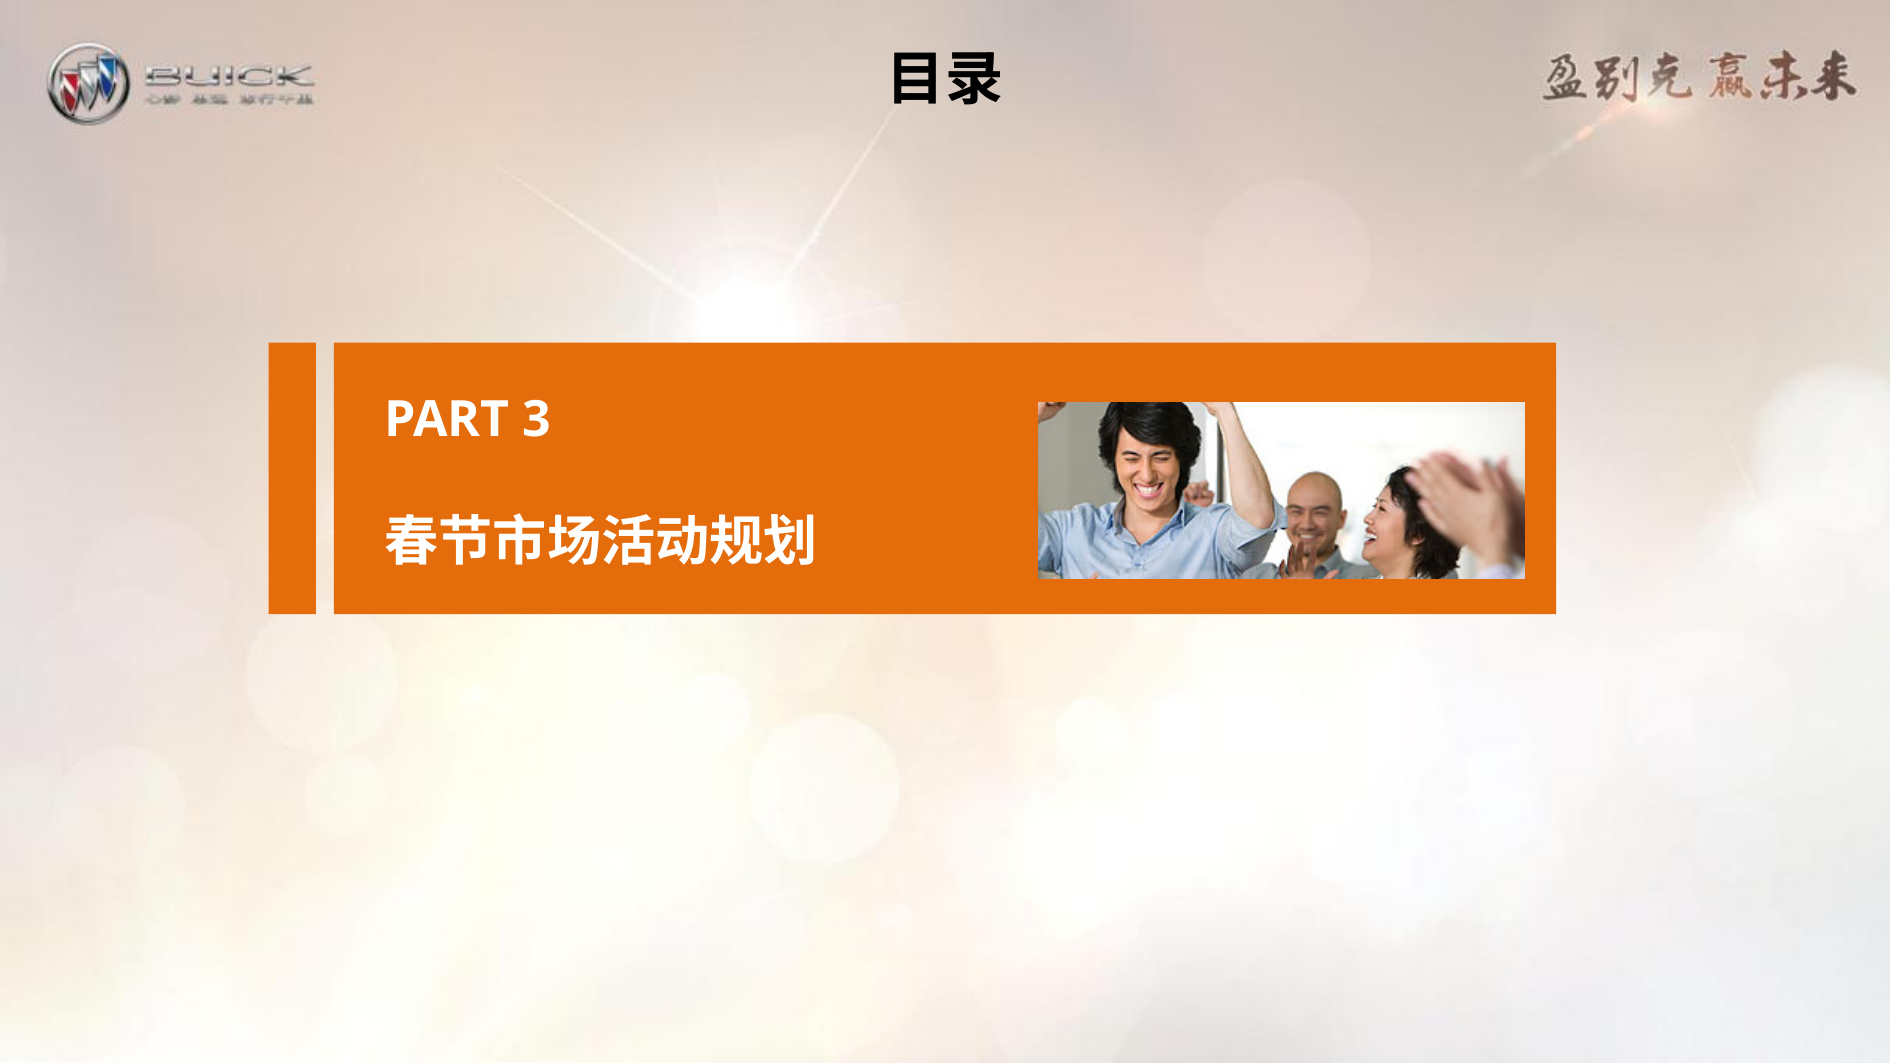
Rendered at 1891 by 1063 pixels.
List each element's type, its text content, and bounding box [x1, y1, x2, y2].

text_box [267, 340, 318, 616]
picture [0, 0, 1890, 1063]
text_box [333, 342, 1557, 615]
title 目录 [94, 0, 1796, 166]
